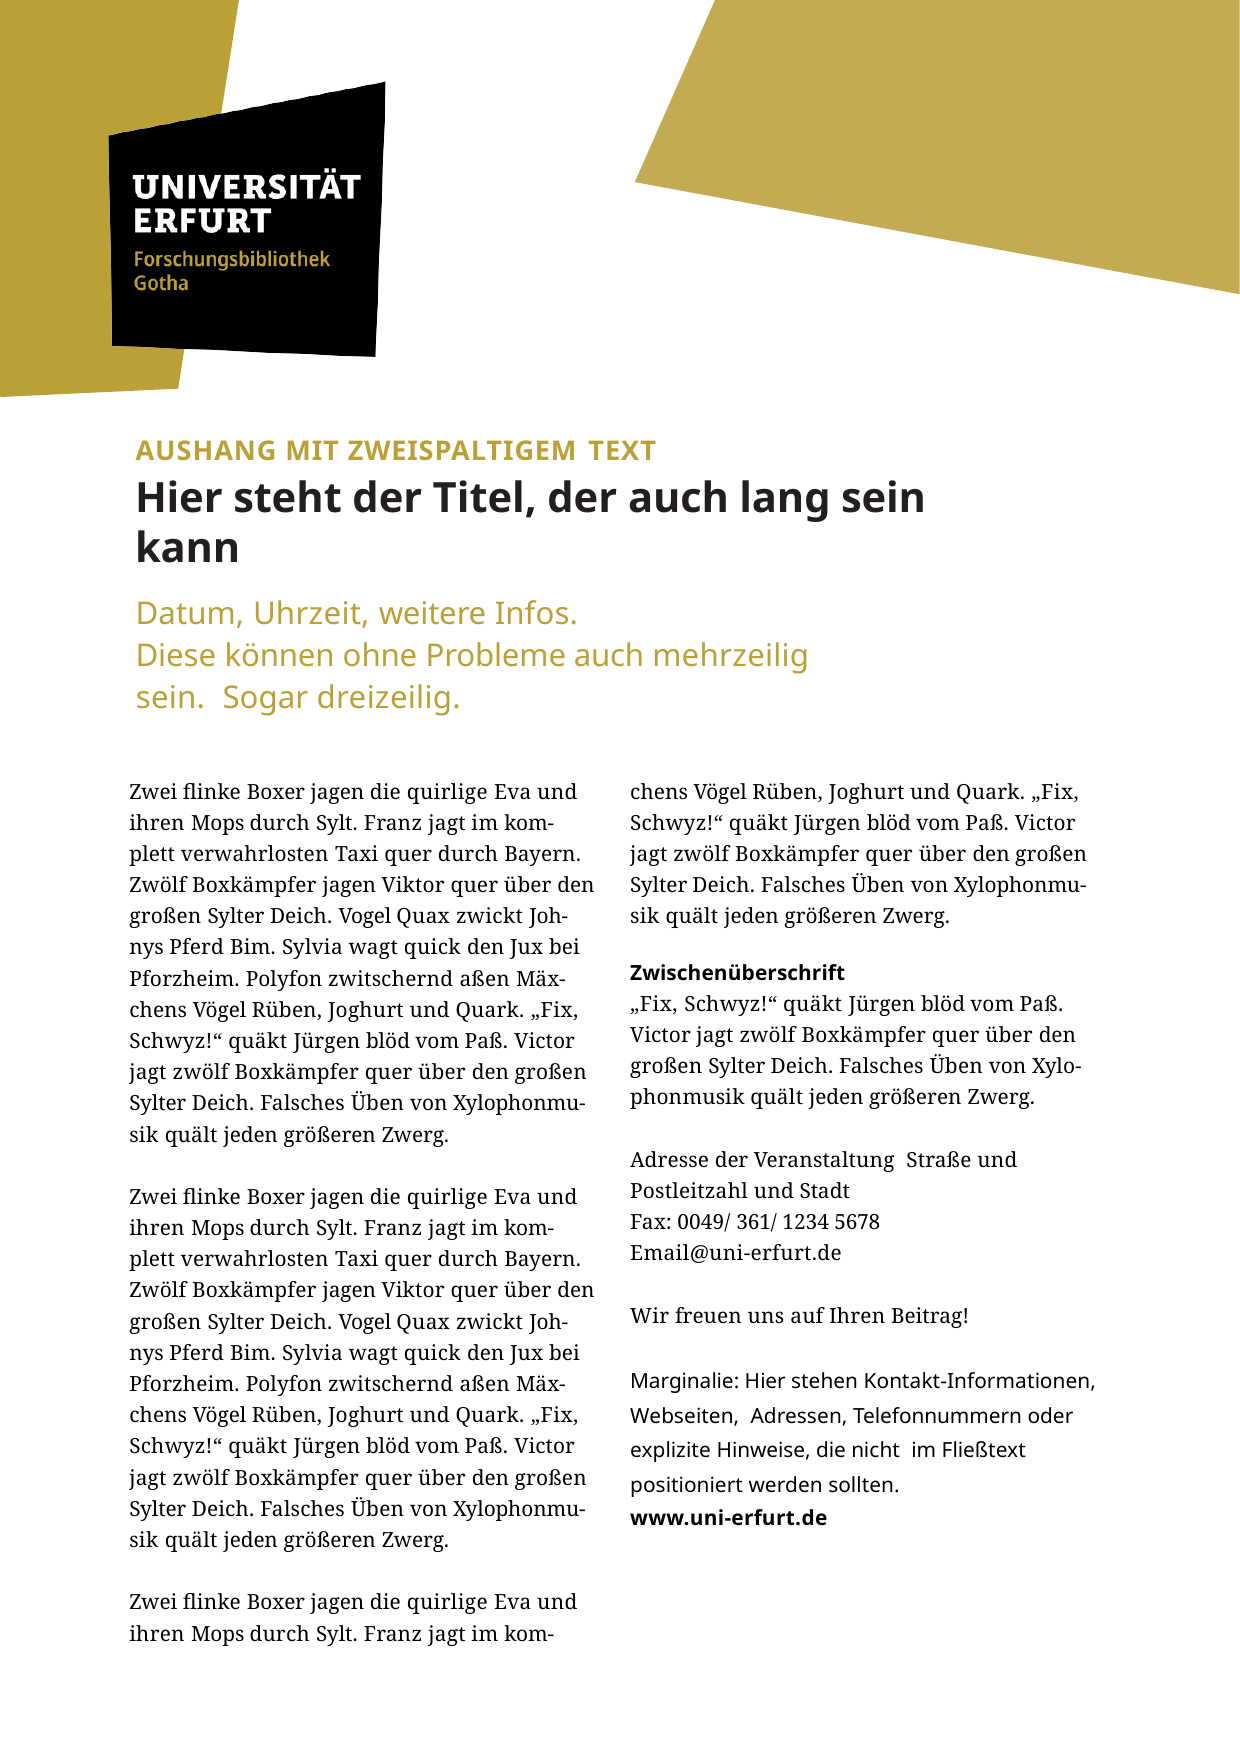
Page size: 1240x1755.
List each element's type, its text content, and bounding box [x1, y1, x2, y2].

picture [108, 81, 386, 357]
text_box Zwei flinke Boxer jagen die quirlige Eva und ihren Mops durch Sylt. Franz jagt im kom- plett verwahrlosten Taxi quer durch Bayern. Zwölf Boxkämpfer jagen Viktor quer über den großen Sylter Deich. Vogel Quax zwickt Joh- nys Pferd Bim. Sylvia wagt quick den Jux bei Pforzheim. Polyfon zwitschernd aßen Mäx- chens Vögel Rüben, Joghurt und Quark. „Fix, Schwyz!“ quäkt Jürgen blöd vom Paß. Victor jagt zwölf Boxkämpfer quer über den großen Sylter Deich. Falsches Üben von Xylophonmu- sik quält jeden größeren Zwerg. Zwei flinke Boxer jagen die quirlige Eva und ihren Mops durch Sylt. Franz jagt im kom- plett verwahrlosten Taxi quer durch Bayern. Zwölf Boxkämpfer jagen Viktor quer über den großen Sylter Deich. Vogel Quax zwickt Joh- nys Pferd Bim. Sylvia wagt quick den Jux bei Pforzheim. Polyfon zwitschernd aßen Mäx- chens Vögel Rüben, Joghurt und Quark. „Fix, Schwyz!“ quäkt Jürgen blöd vom Paß. Victor jagt zwölf Boxkämpfer quer über den großen Sylter Deich. Falsches Üben von Xylophonmu- sik quält jeden größeren Zwerg. Zwei flinke Boxer jagen die quirlige Eva und ihren Mops durch Sylt. Franz jagt im kom- Pforzheim. Polyfon zwitschernd aßen Mäx- chens Vögel Rüben, Joghurt und Quark. „Fix, Schwyz!“ quäkt Jürgen blöd vom Paß. Victor jagt zwölf Boxkämpfer quer über den großen Sylter Deich. Falsches Üben von Xylophonmu- sik quält jeden größeren Zwerg. Zwischenüberschrift „Fix, Schwyz!“ quäkt Jürgen blöd vom Paß. Victor jagt zwölf Boxkämpfer quer über den großen Sylter Deich. Falsches Üben von Xylo- phonmusik quält jeden größeren Zwerg. Adresse der Veranstaltung Straße und Postleitzahl und Stadt Fax: 0049/ 361/ 1234 5678 Email@uni-erfurt.de Wir freuen uns auf Ihren Beitrag! Marginalie: Hier stehen Kontakt-Informationen, Webseiten, Adressen, Telefonnummern oder explizite Hinweise, die nicht im Fließtext positioniert werden sollten. www.uni-erfurt.de [112, 764, 1120, 1755]
text_box AUSHANG MIT ZWEISPALTIGEM TEXT Hier steht der Titel, der auch lang sein kann Datum, Uhrzeit, weitere Infos. Diese können ohne Probleme auch mehrzeilig sein. Sogar dreizeilig. [132, 433, 966, 715]
